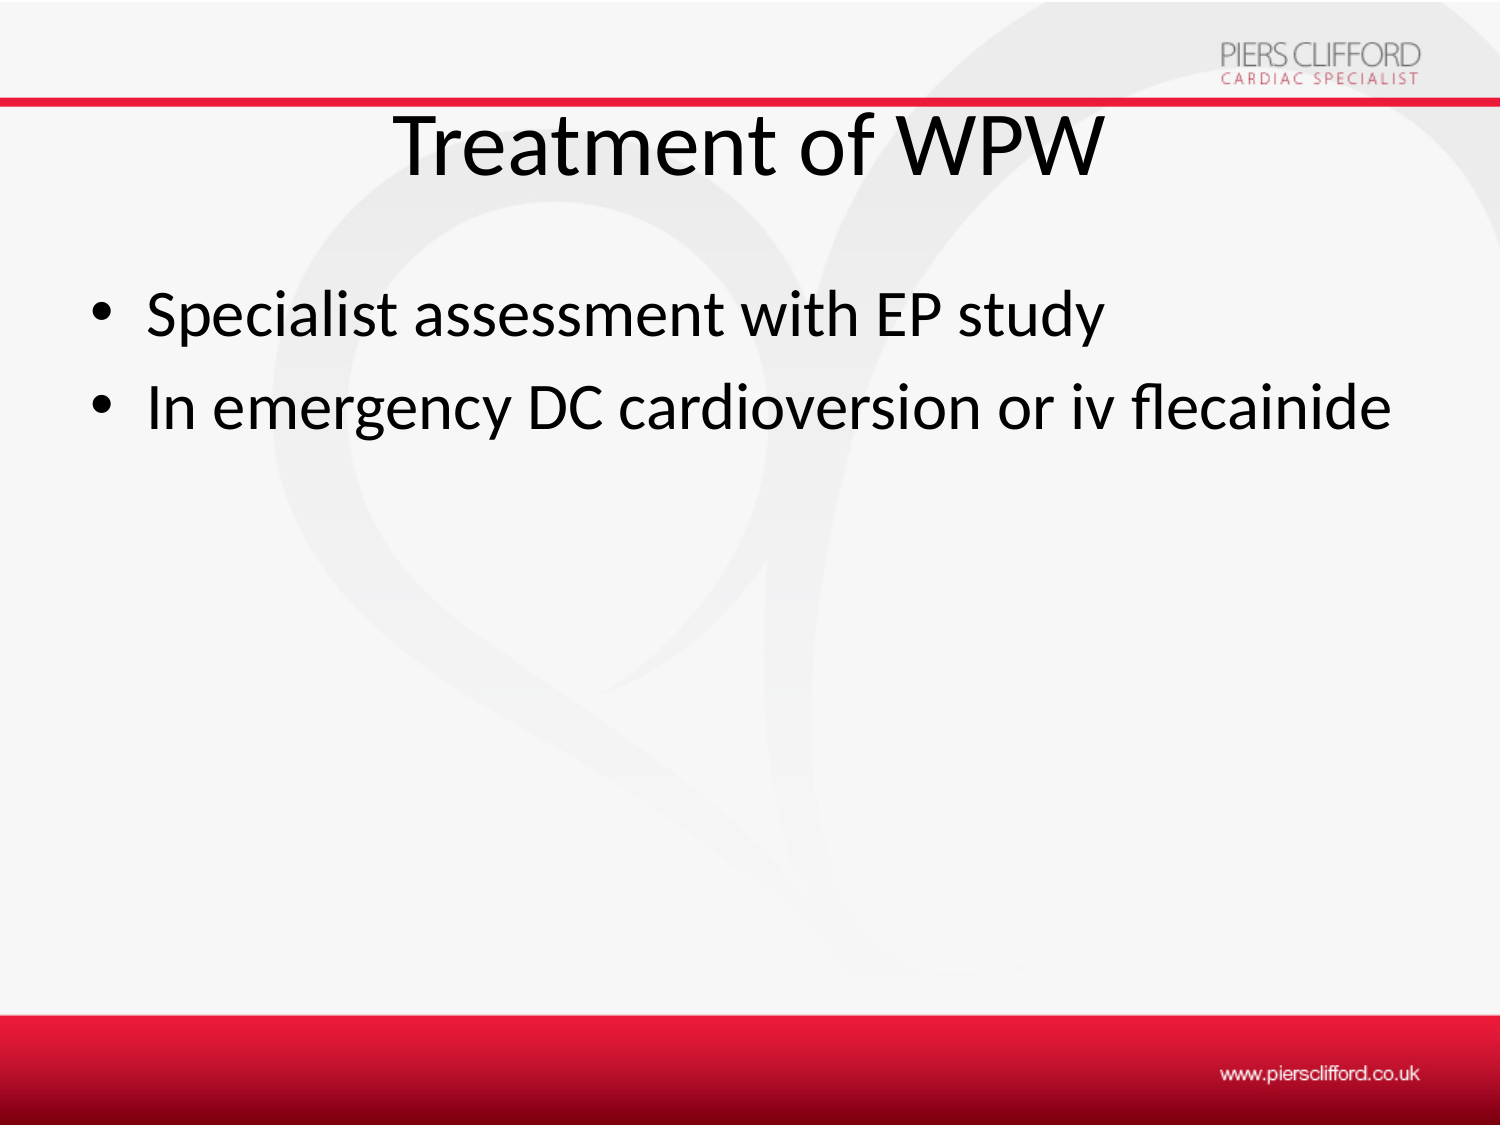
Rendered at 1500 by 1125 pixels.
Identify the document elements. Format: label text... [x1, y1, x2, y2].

list Specialist assessment with EP study In emergency DC cardioversion or iv flecainide [74, 262, 1426, 1006]
picture [0, 2, 1500, 1125]
title Treatment of WPW [74, 44, 1426, 233]
